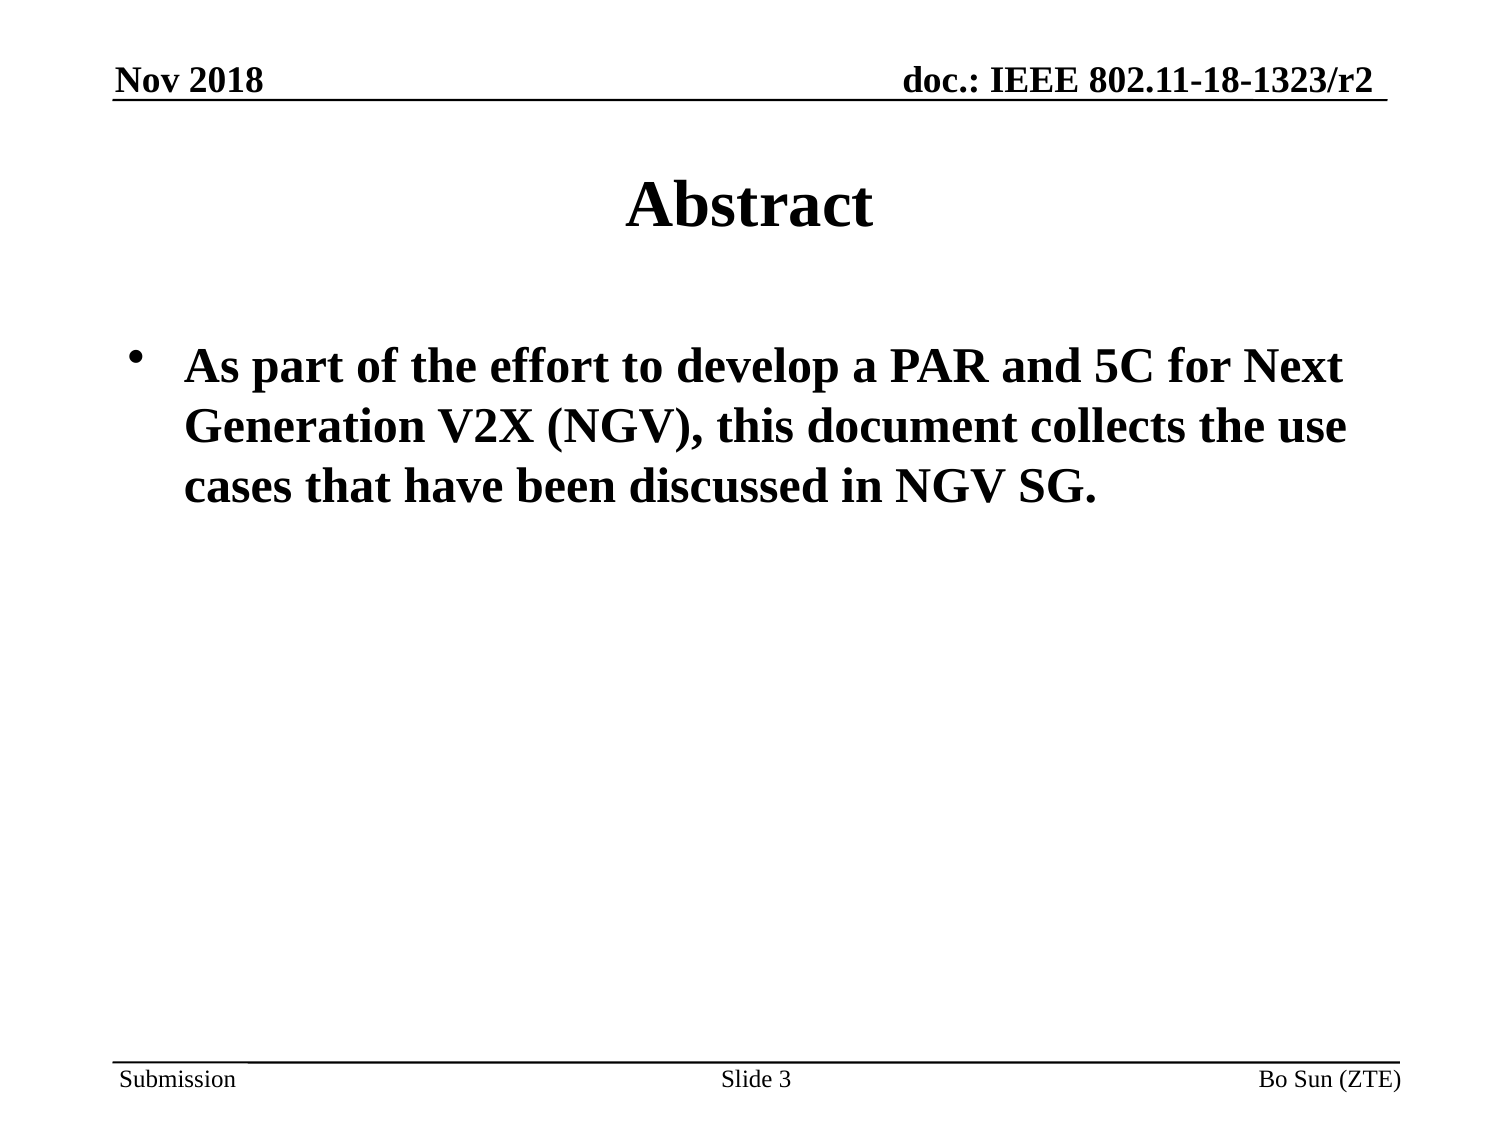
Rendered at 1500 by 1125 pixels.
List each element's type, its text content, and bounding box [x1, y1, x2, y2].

slide_number Slide 3 [712, 1062, 800, 1093]
title Abstract [112, 112, 1388, 288]
list As part of the effort to develop a PAR and 5C for Next Generation V2X (NGV), this document collects the use cases that have been discussed in NGV SG. [112, 324, 1388, 1000]
footer Bo Sun (ZTE) [1256, 1062, 1402, 1093]
